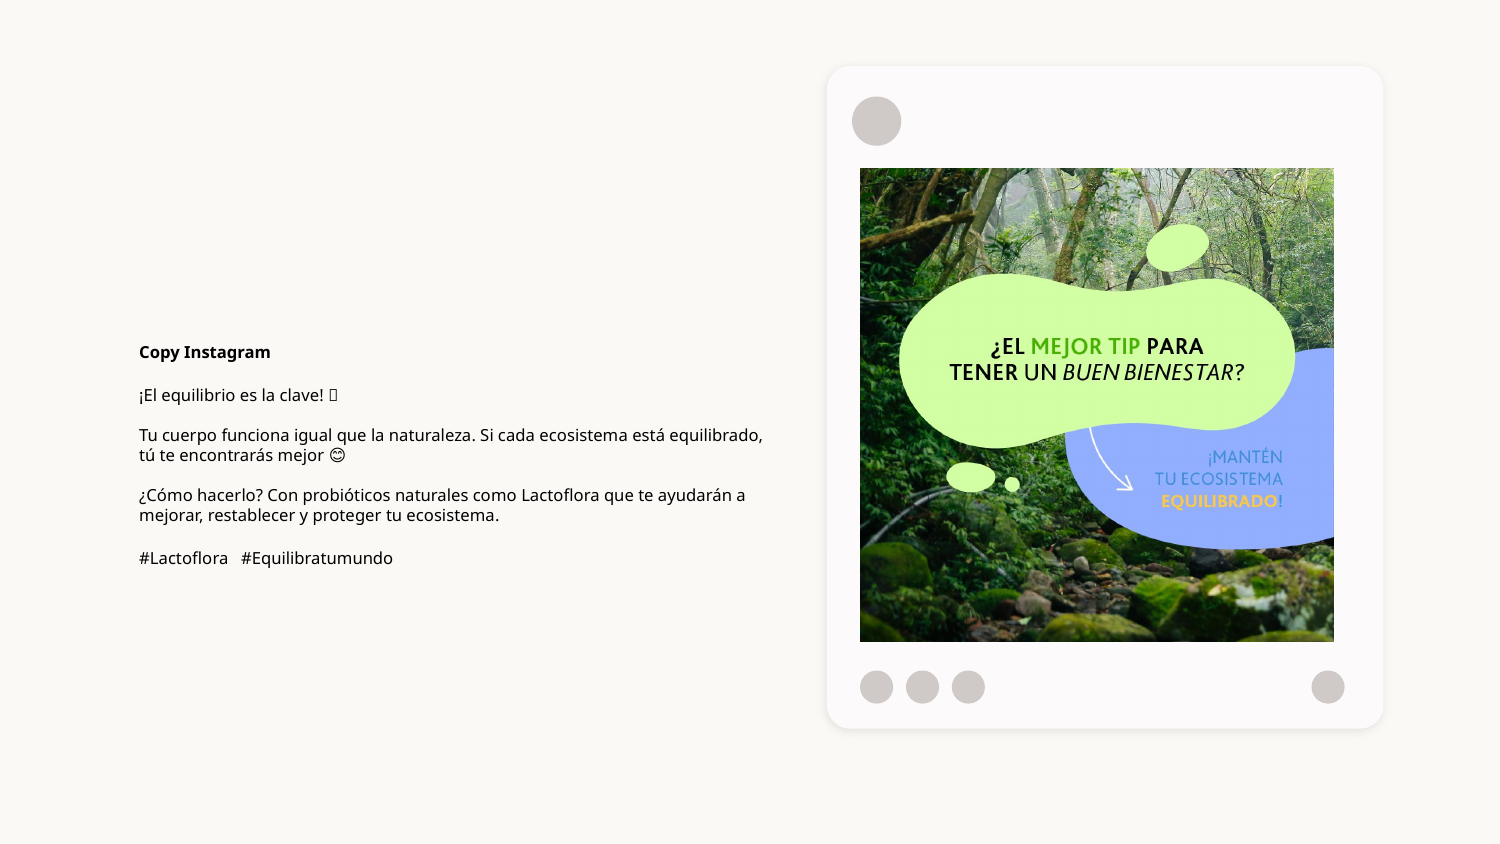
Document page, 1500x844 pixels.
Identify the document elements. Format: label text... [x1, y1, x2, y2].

text_box [905, 670, 940, 704]
text_box Copy Instagram ¡El equilibrio es la clave! ✨ Tu cuerpo funciona igual que la naturaleza. Si cada ecosistema está equilibrado, tú te encontrarás mejor 😊 ¿Cómo hacerlo? Con probióticos naturales como Lactoflora que te ayudarán a mejorar, restablecer y proteger tu ecosistema. #Lactoflora #Equilibratumundo [128, 327, 791, 639]
text_box [826, 66, 1384, 729]
picture [859, 168, 1334, 642]
text_box [860, 670, 894, 704]
text_box [852, 96, 902, 146]
text_box [1311, 670, 1345, 704]
text_box [951, 670, 985, 704]
